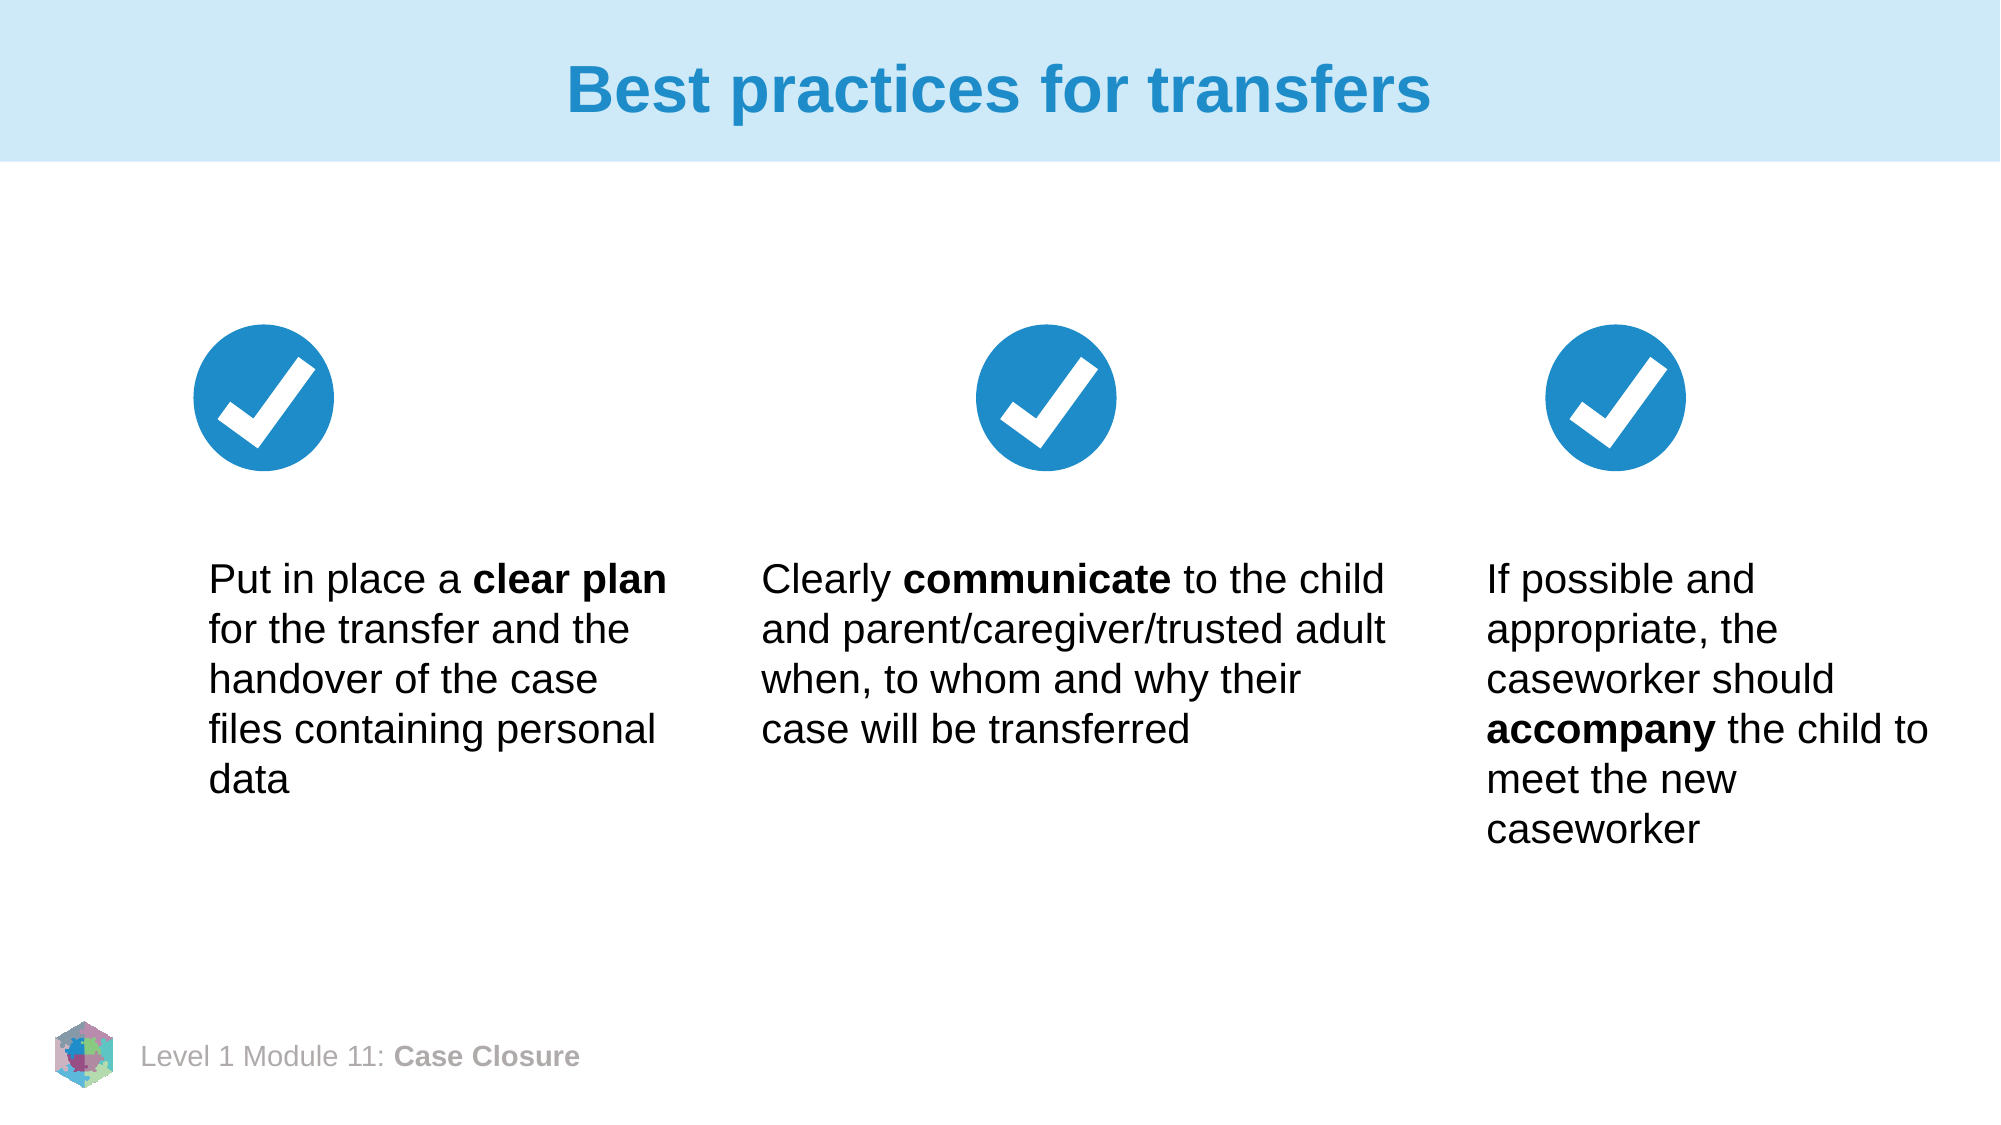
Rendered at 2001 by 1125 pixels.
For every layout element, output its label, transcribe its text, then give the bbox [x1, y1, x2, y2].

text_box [193, 324, 334, 472]
text_box If possible and appropriate, the caseworker should accompany the child to meet the new caseworker [1471, 544, 1956, 860]
picture [55, 1021, 113, 1088]
title Best practices for transfers [137, 19, 1863, 163]
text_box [1545, 324, 1686, 472]
text_box Clearly communicate to the child and parent/caregiver/trusted adult when, to whom and why their case will be transferred [746, 544, 1410, 760]
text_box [976, 324, 1117, 472]
text_box Put in place a clear plan for the transfer and the handover of the case files containing personal data [193, 544, 693, 810]
